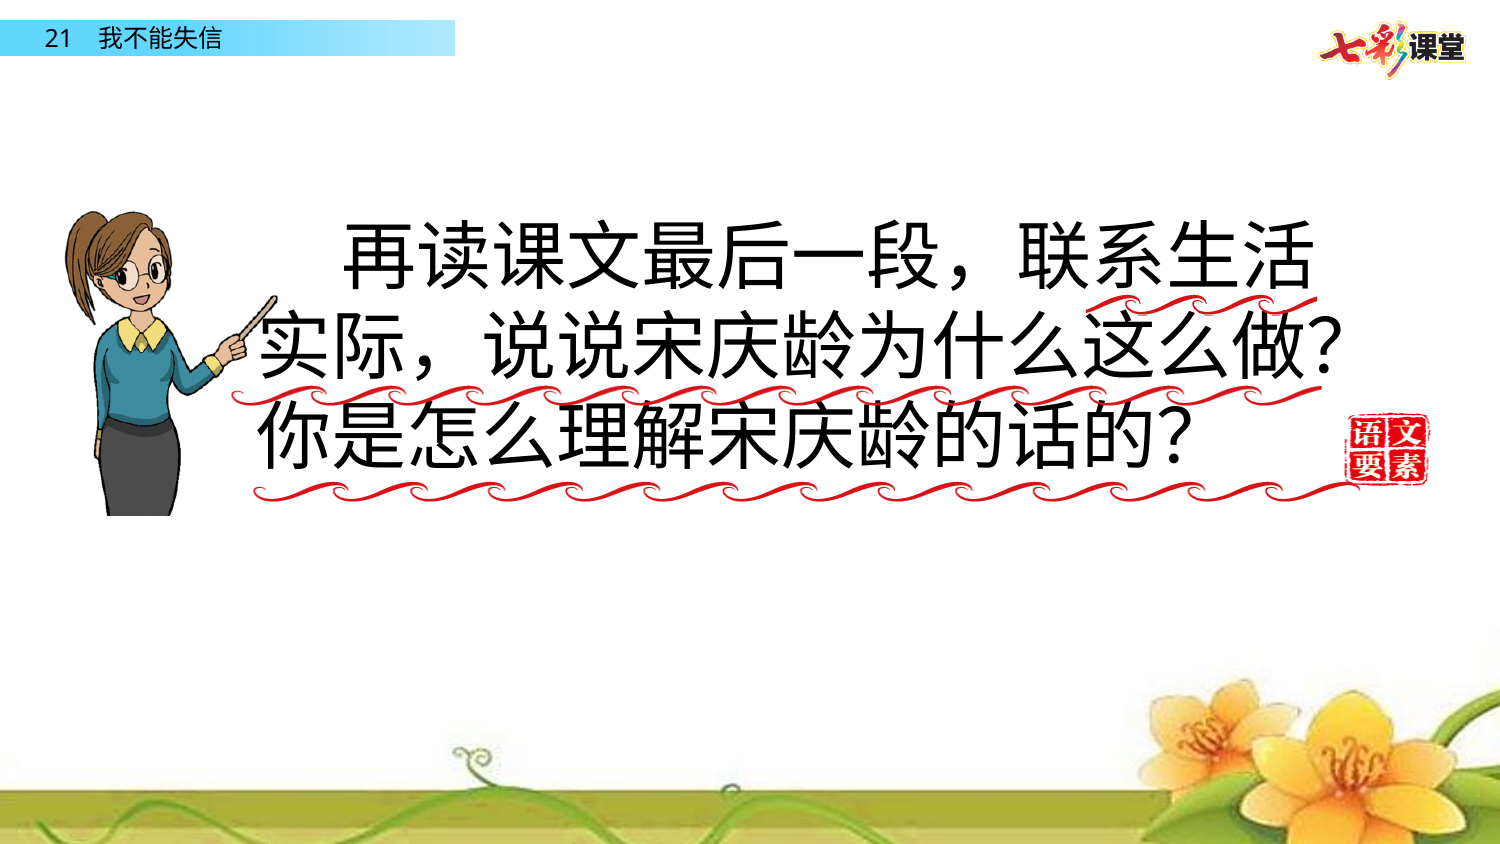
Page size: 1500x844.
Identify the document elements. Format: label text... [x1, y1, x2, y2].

picture [1316, 20, 1468, 80]
picture [0, 626, 1500, 844]
picture [64, 210, 1437, 516]
text_box 再读课文最后一段，联系生活实际，说说宋庆龄为什么这么做？你是怎么理解宋庆龄的话的？ [242, 201, 1341, 410]
